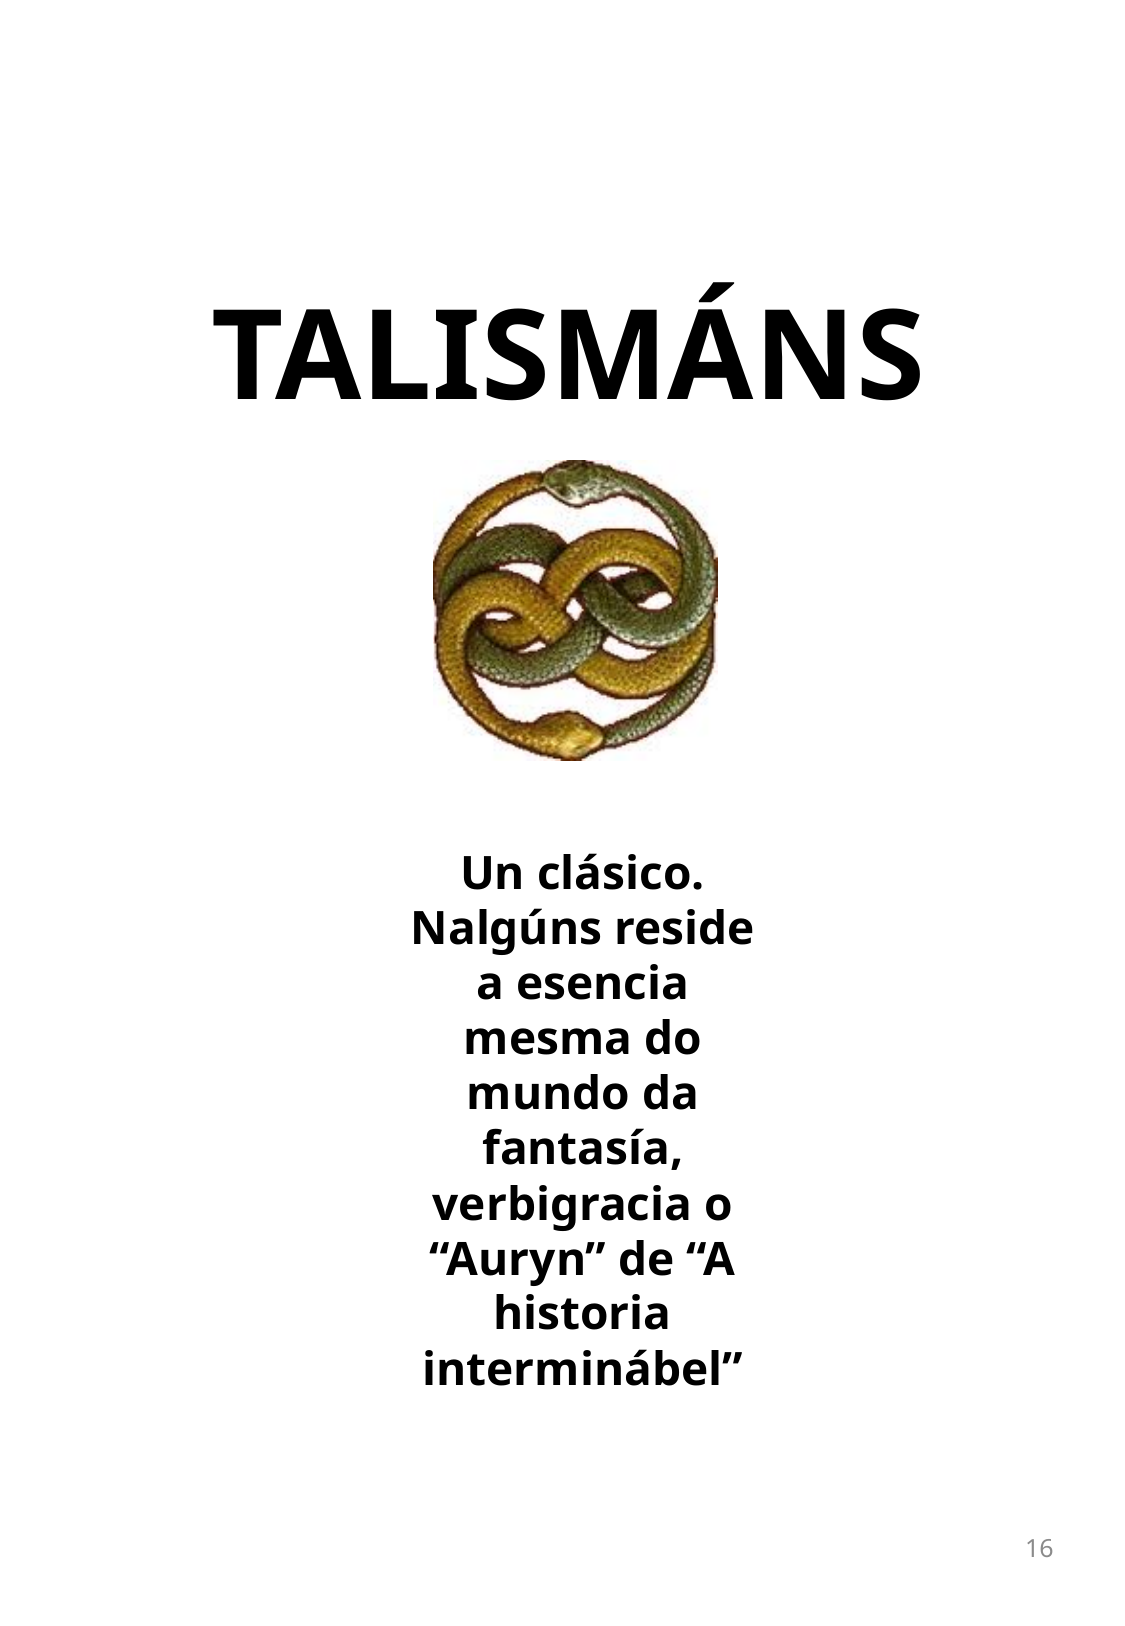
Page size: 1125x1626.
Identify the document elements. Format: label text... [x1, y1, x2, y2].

picture [433, 460, 718, 761]
text_box Un clásico. Nalgúns reside a esencia mesma do mundo da fantasía, verbigracia o “Auryn” de “A historia interminábel” [328, 835, 774, 1411]
slide_number 16 [806, 1506, 1069, 1593]
title TALISMÁNS [70, 249, 1067, 450]
